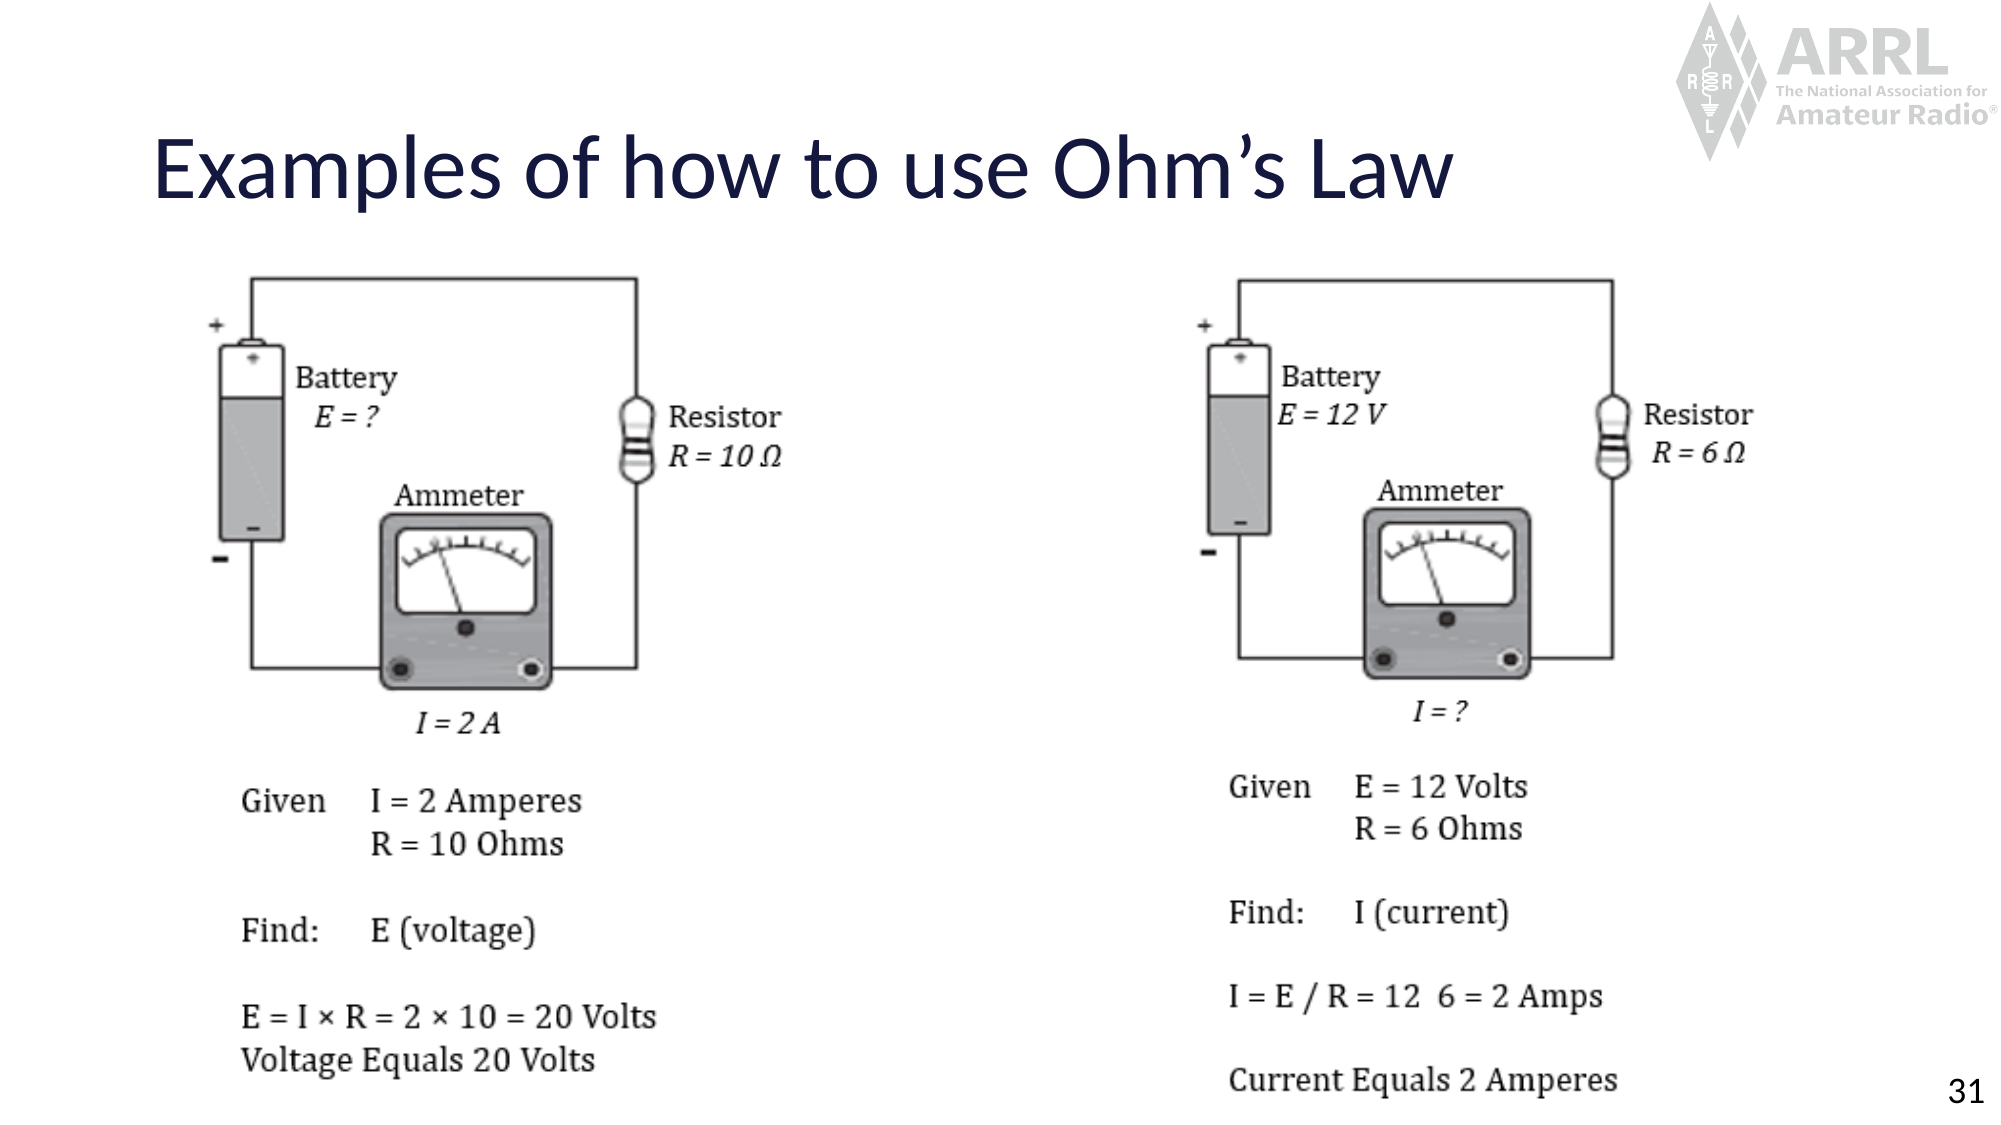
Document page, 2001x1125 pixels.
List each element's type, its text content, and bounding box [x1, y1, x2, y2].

picture [191, 247, 814, 1117]
picture [1183, 246, 1762, 1118]
title Examples of how to use Ohm’s Law [137, 59, 1863, 278]
picture [1674, 0, 2000, 164]
